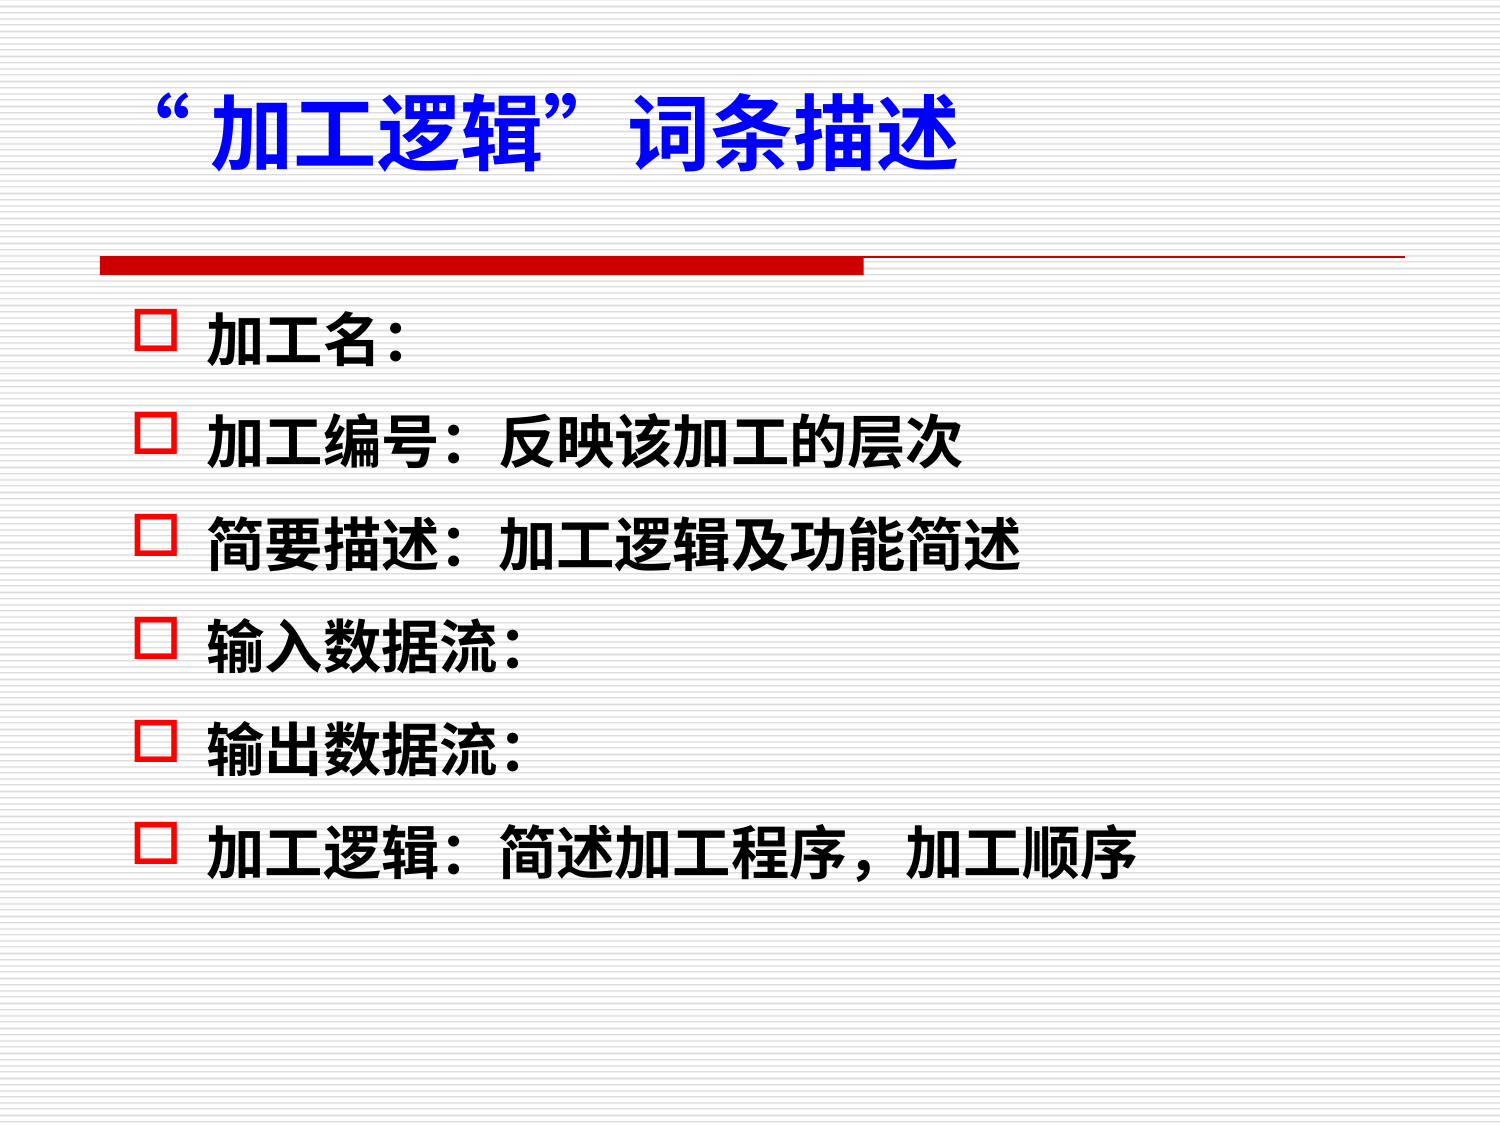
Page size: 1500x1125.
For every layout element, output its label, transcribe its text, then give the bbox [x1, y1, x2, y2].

text_box “加工逻辑”词条描述 [92, 75, 1231, 188]
text_box 加工名： 加工编号：反映该加工的层次 简要描述：加工逻辑及功能简述 输入数据流： 输出数据流： 加工逻辑：简述加工程序，加工顺序 [115, 274, 1416, 962]
picture [0, 0, 1500, 1125]
